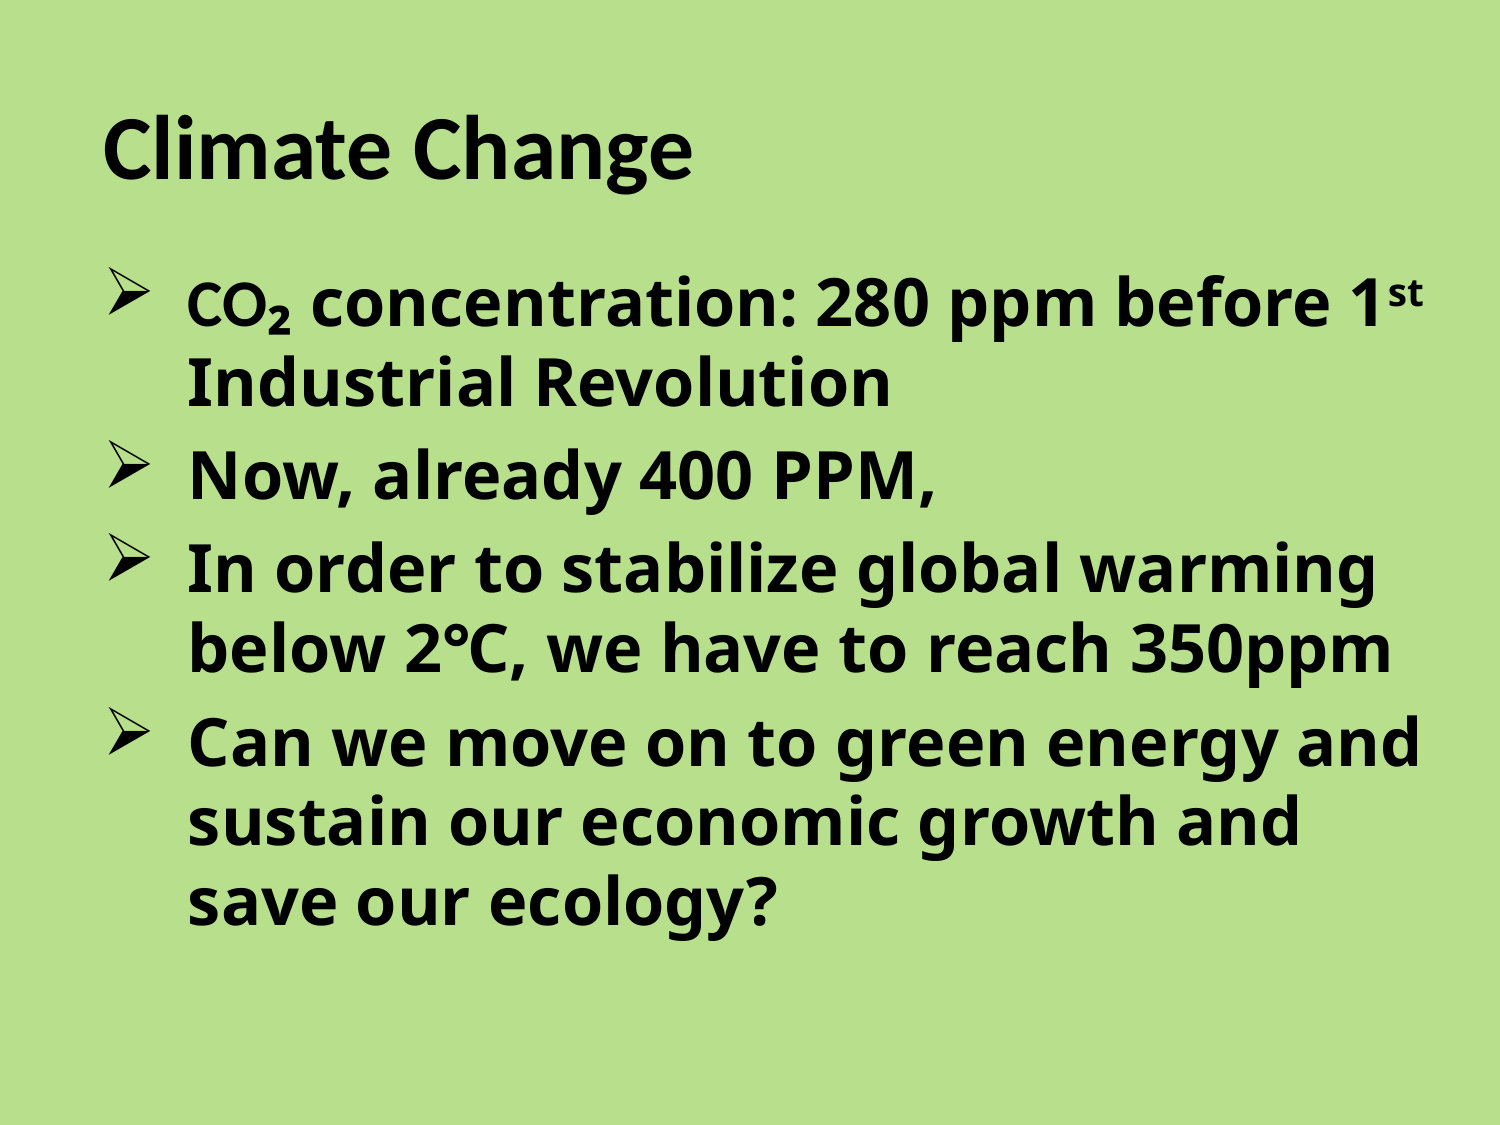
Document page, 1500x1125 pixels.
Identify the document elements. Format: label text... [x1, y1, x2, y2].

subtitle CO₂ concentration: 280 ppm before 1st Industrial Revolution Now, already 400 PPM, In order to stabilize global warming below 2℃, we have to reach 350ppm Can we move on to green energy and sustain our economic growth and save our ecology? [88, 251, 1459, 1071]
title Climate Change [88, 42, 1364, 244]
